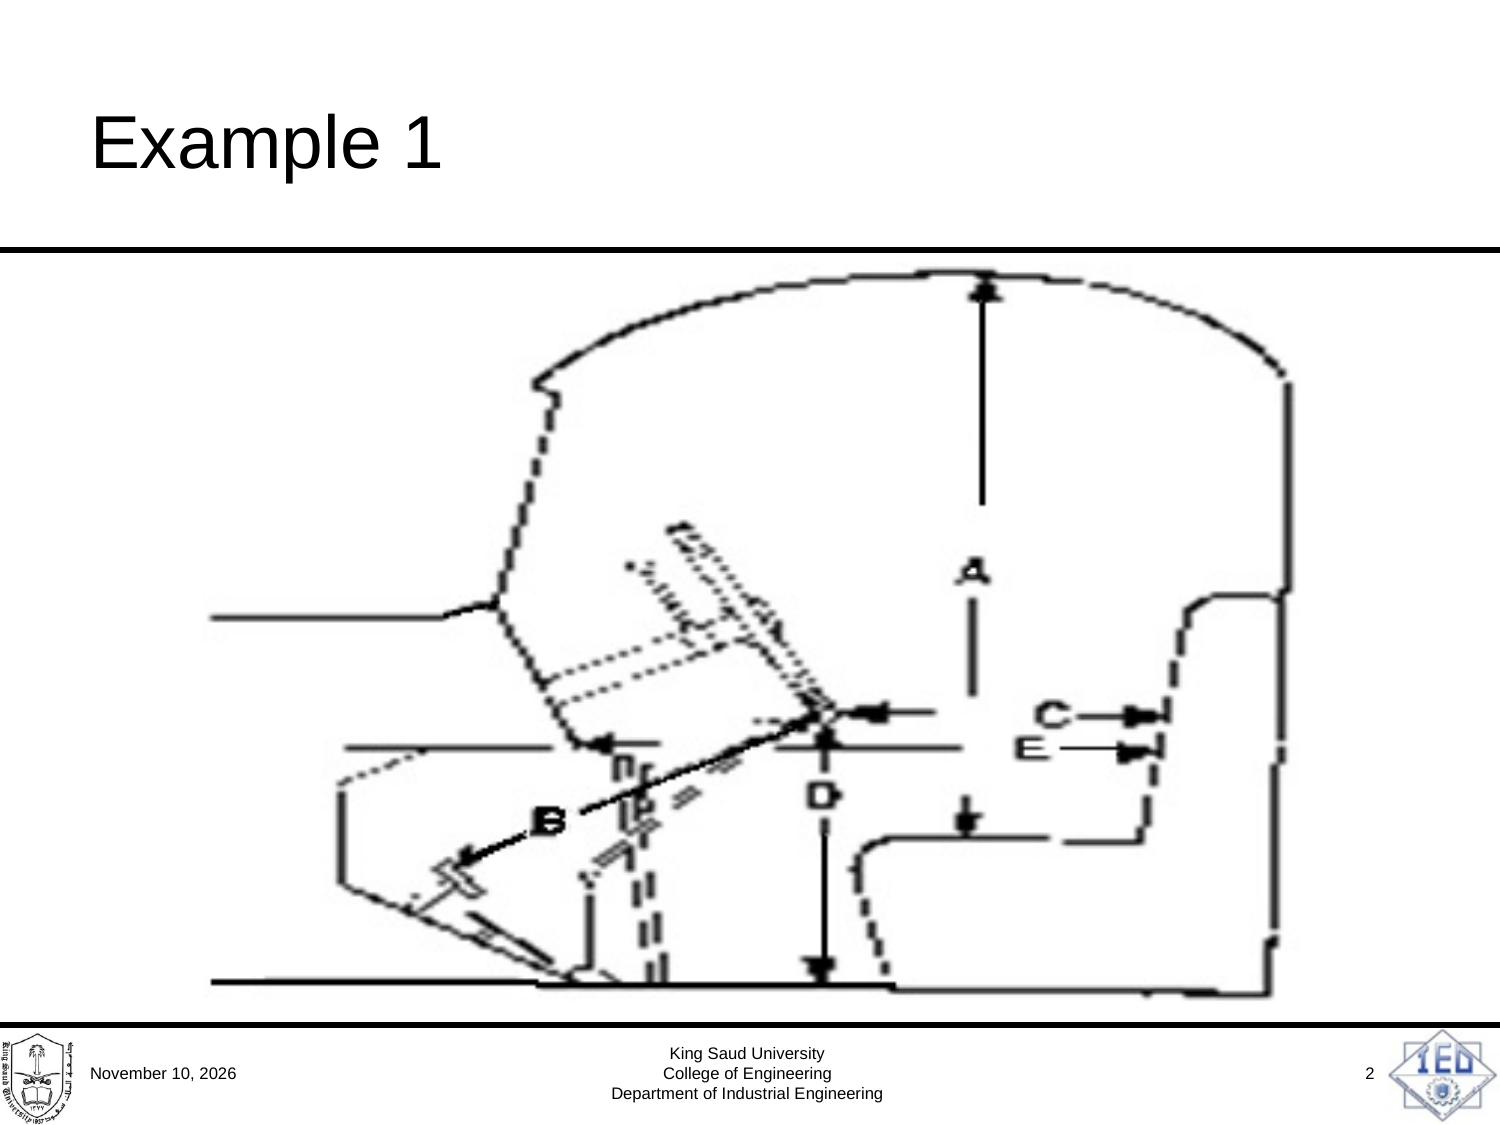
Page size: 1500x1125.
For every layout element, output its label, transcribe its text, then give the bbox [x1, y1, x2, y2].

picture [1387, 1029, 1500, 1125]
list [203, 262, 1308, 1013]
title Example 1 [75, 45, 1425, 233]
picture [0, 1029, 74, 1125]
footer King Saud University College of Engineering Department of Industrial Engineering [512, 1042, 988, 1103]
slide_number 2 [1074, 1042, 1425, 1103]
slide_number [75, 1042, 425, 1103]
